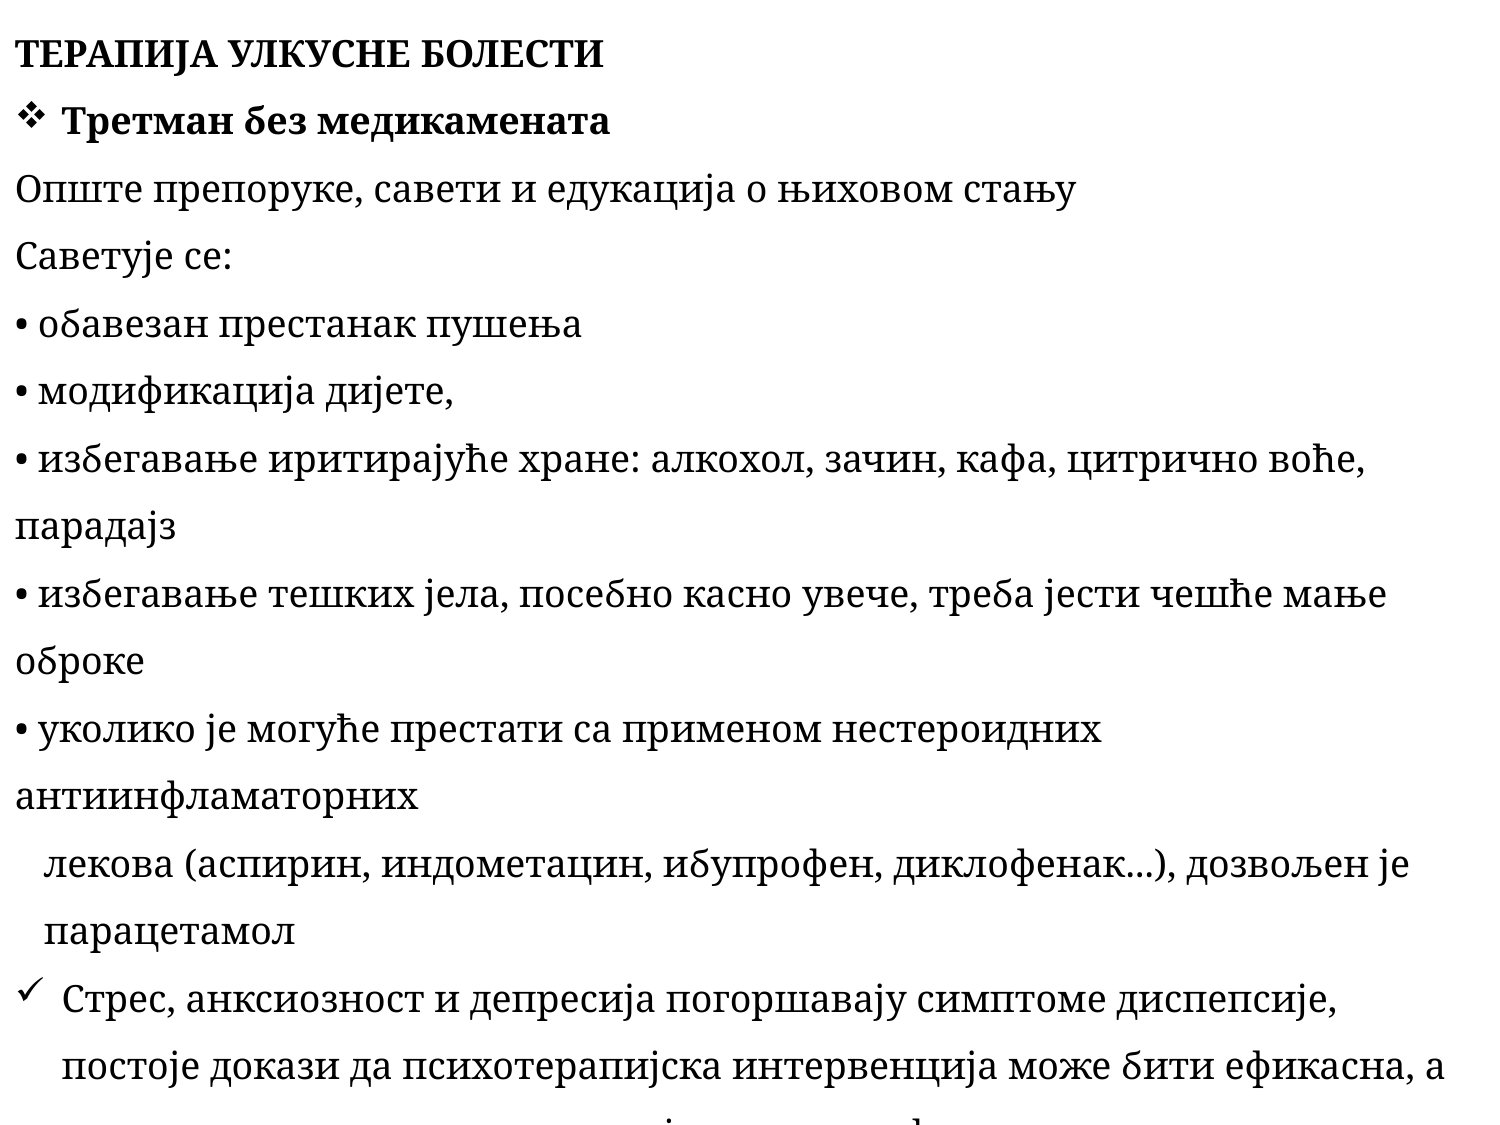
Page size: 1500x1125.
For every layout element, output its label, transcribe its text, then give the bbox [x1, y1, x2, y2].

text_box ТЕРАПИЈА УЛКУСНЕ БОЛЕСТИ Третман без медикамената Опште препоруке, савети и едукација о њиховом стању Саветује се: • обавезан престанак пушења • модификација дијете, • избегавање иритирајуће хране: алкохол, зачин, кафа, цитрично воће, парадајз • избегавање тешких јела, посебно касно увече, треба јести чешће мање оброке • уколико је могуће престати са применом нестероидних антиинфламаторних лекова (аспирин, индометацин, ибупрофен, диклофенак...), дозвољен је парацетамол Стрес, анксиозност и депресија погоршавају симптоме диспепсије, постоје докази да психотерапијска интервенција може бити ефикасна, а примена антидепресива смањује симптоме функционалног гастроинтестиналног поремећаја [0, 0, 1500, 1125]
